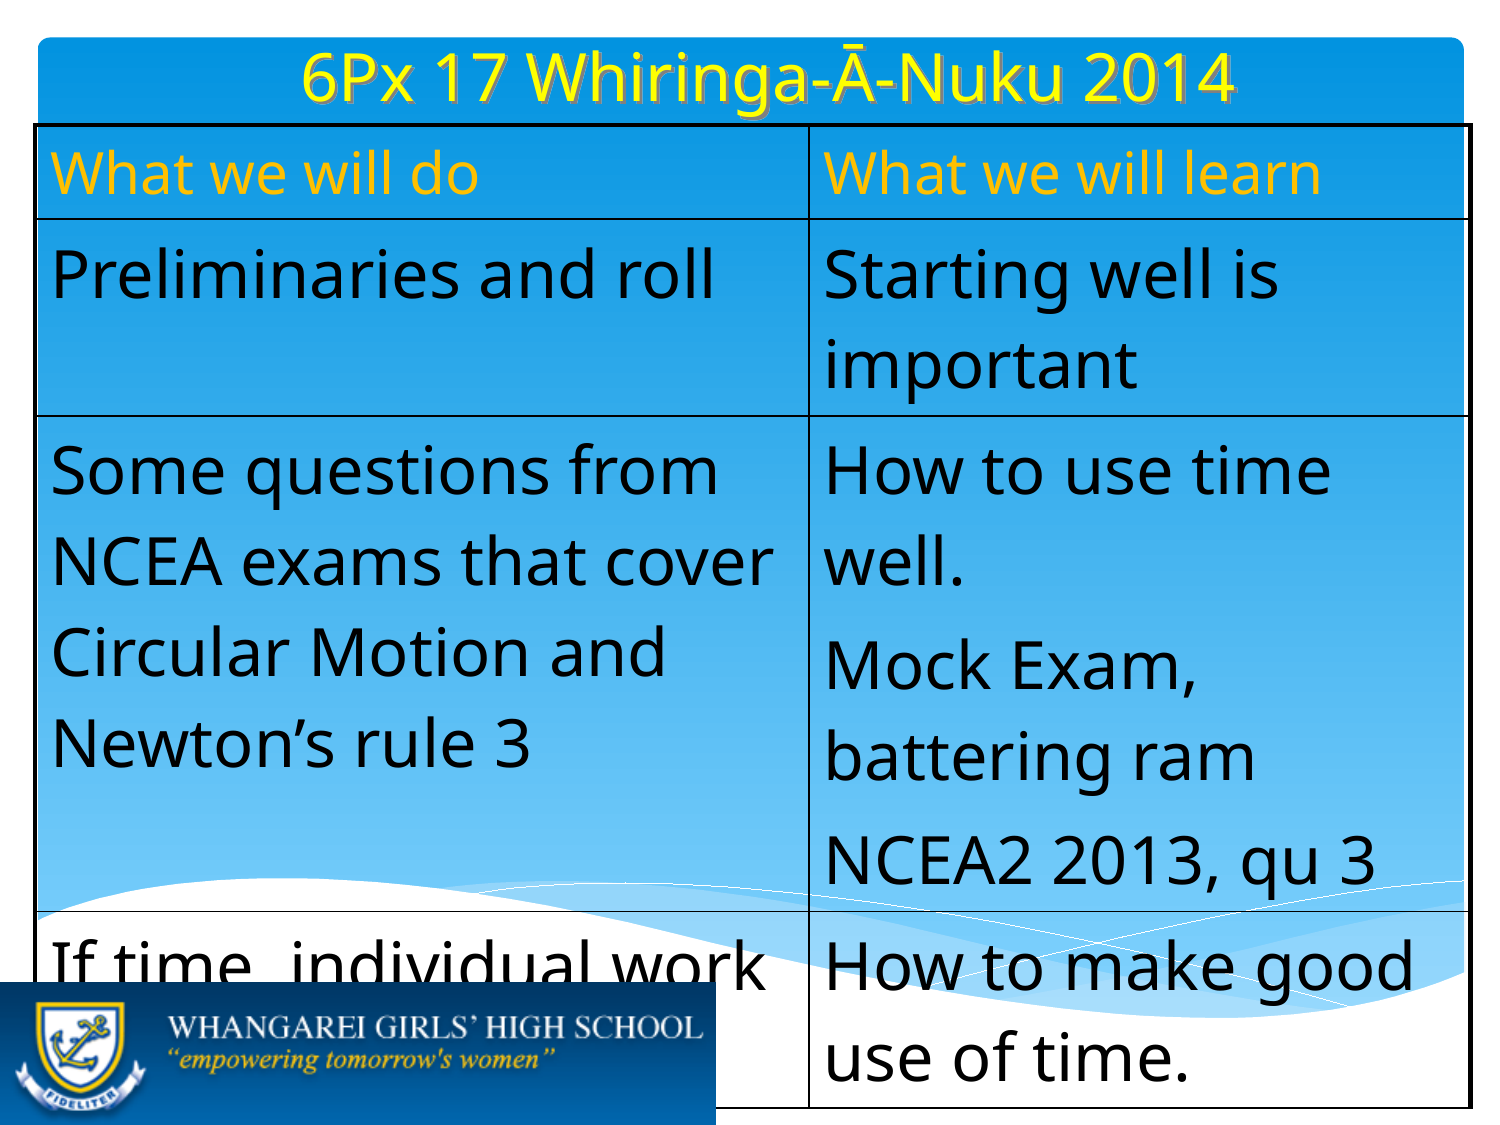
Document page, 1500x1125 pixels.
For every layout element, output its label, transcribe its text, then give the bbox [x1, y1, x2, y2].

table_cell If time, individual work on revision and HW [37, 912, 808, 1107]
picture [0, 982, 716, 1125]
table_cell Some questions from NCEA exams that cover Circular Motion and Newton’s rule 3 [37, 417, 808, 911]
table_cell Starting well is important [810, 220, 1468, 415]
text_box 6Px 17 Whiringa-Ā-Nuku 2014 [162, 24, 1375, 123]
table_header What we will learn [810, 127, 1468, 218]
table_cell How to make good use of time. [810, 912, 1468, 1107]
table_cell How to use time well. Mock Exam, battering ram NCEA2 2013, qu 3 [810, 417, 1468, 911]
table_cell Preliminaries and roll [37, 220, 808, 415]
table_header What we will do [37, 127, 808, 218]
